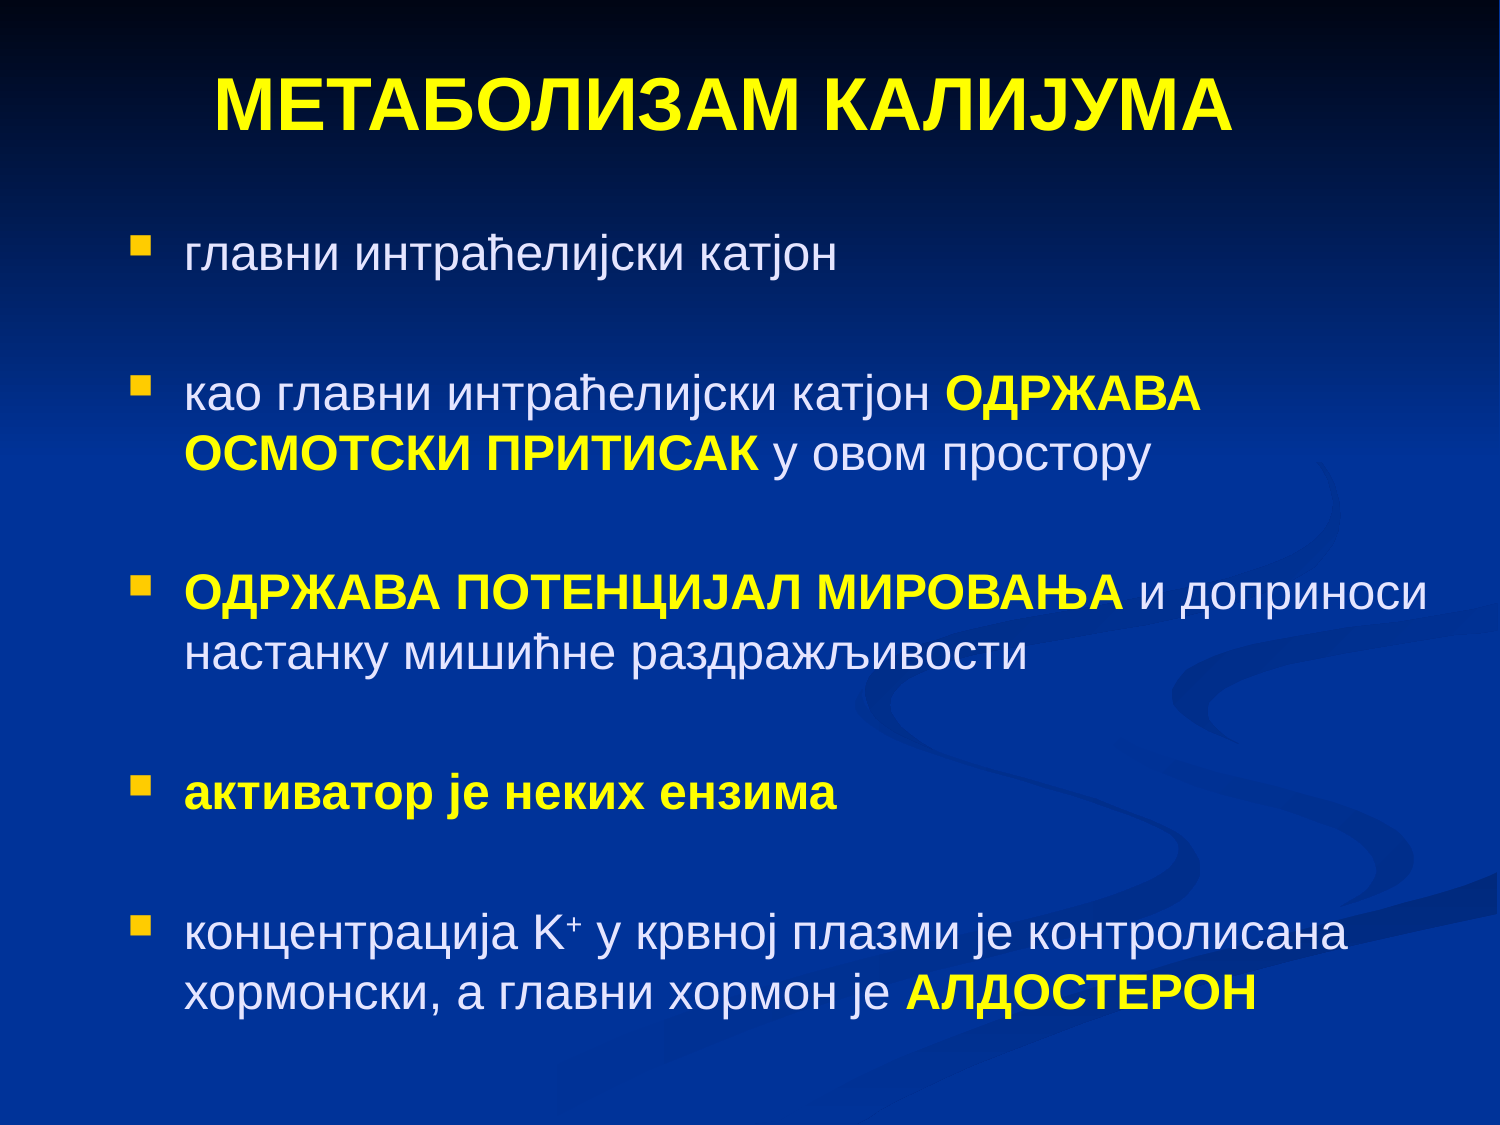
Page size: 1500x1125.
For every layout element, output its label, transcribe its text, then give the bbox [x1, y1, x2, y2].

list главни интраћелијски катјон као главни интраћелијски катјон ОДРЖАВА ОСМОТСКИ ПРИТИСАК у овом простору ОДРЖАВА ПОТЕНЦИЈАЛ МИРОВАЊА и доприноси настанку мишићне раздражљивости активатор је неких ензима концентрација K+ у крвној плазми је контролисана хормонски, а главни хормон је АЛДОСТЕРОН [112, 212, 1500, 1088]
title МЕТАБОЛИЗАМ КАЛИЈУМА [99, 0, 1376, 188]
